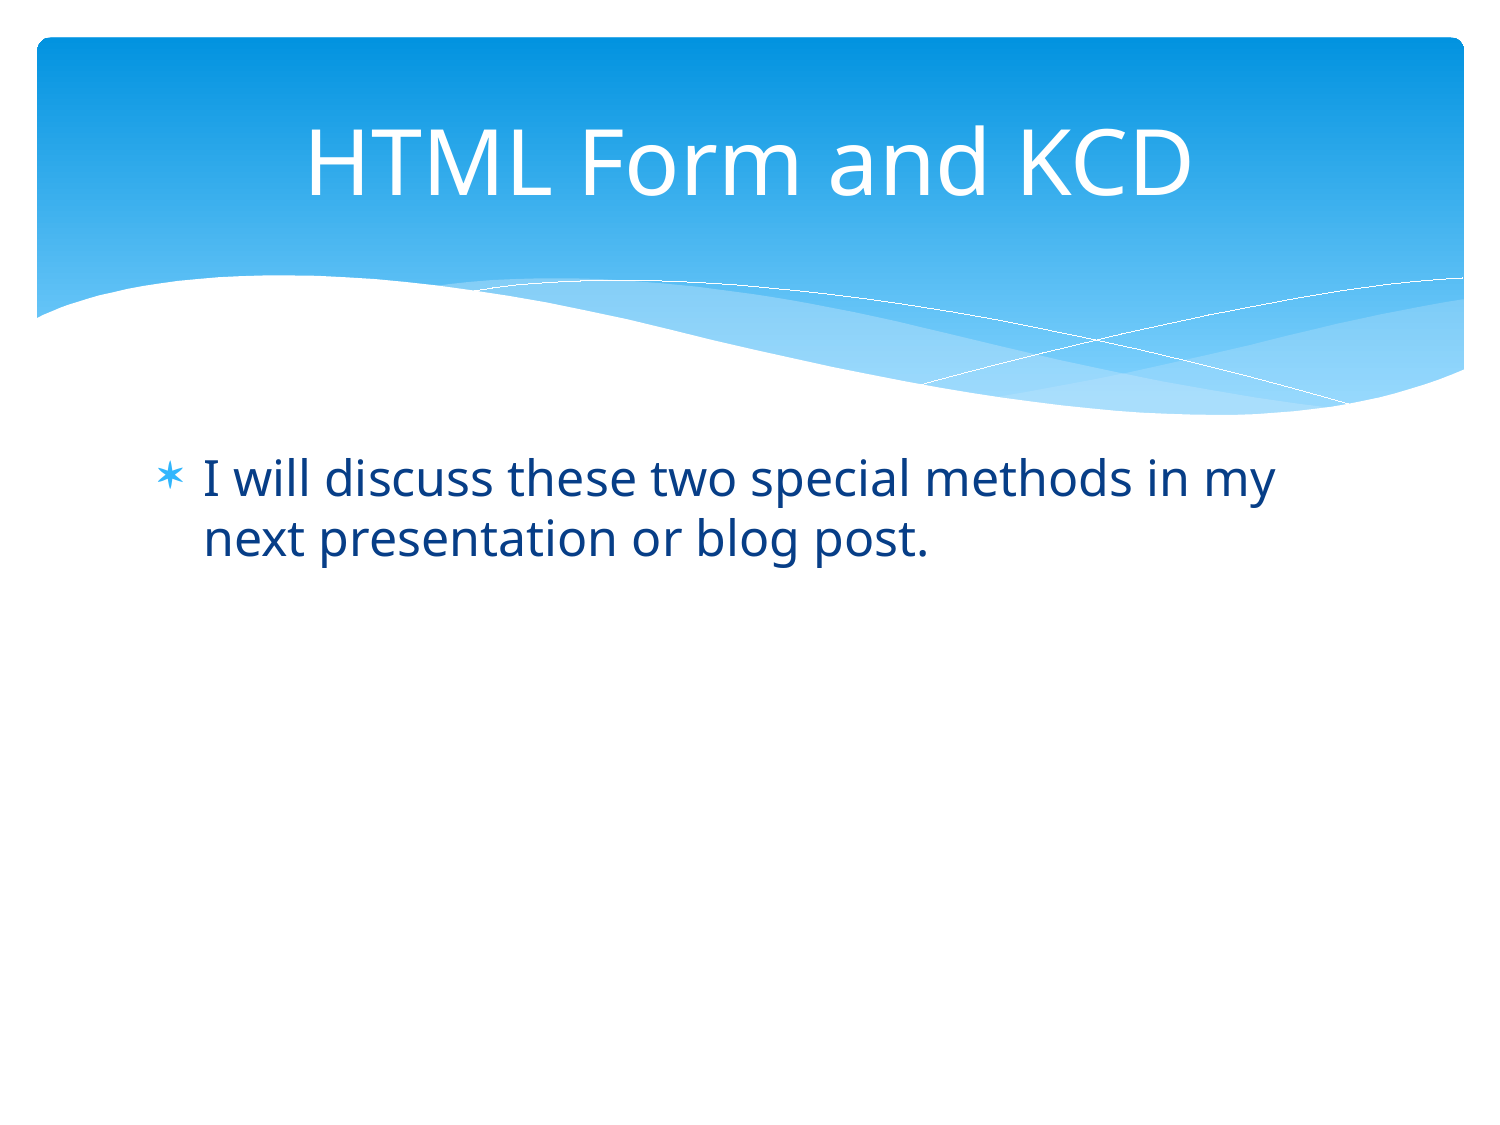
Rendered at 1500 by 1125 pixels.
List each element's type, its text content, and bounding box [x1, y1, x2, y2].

list I will discuss these two special methods in my next presentation or blog post. [143, 438, 1359, 1005]
title HTML Form and KCD [75, 55, 1425, 261]
